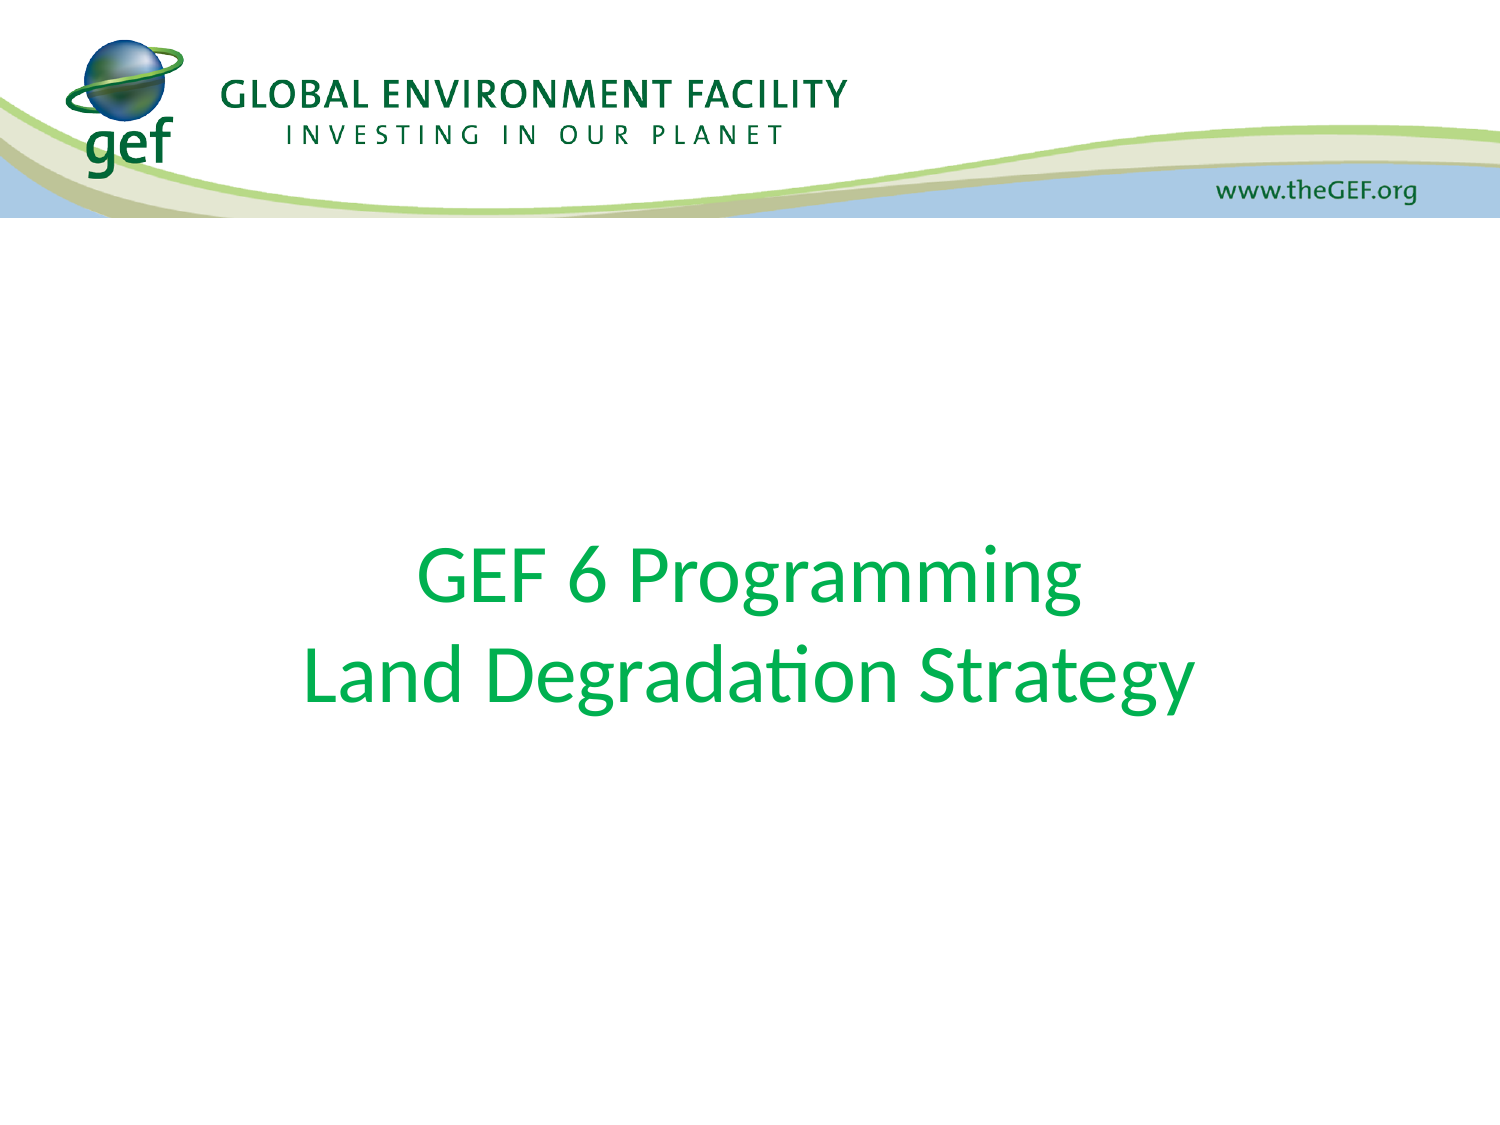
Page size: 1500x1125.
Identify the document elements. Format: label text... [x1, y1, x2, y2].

picture [0, 12, 1500, 218]
title GEF 6 Programming Land Degradation Strategy [74, 574, 1426, 763]
